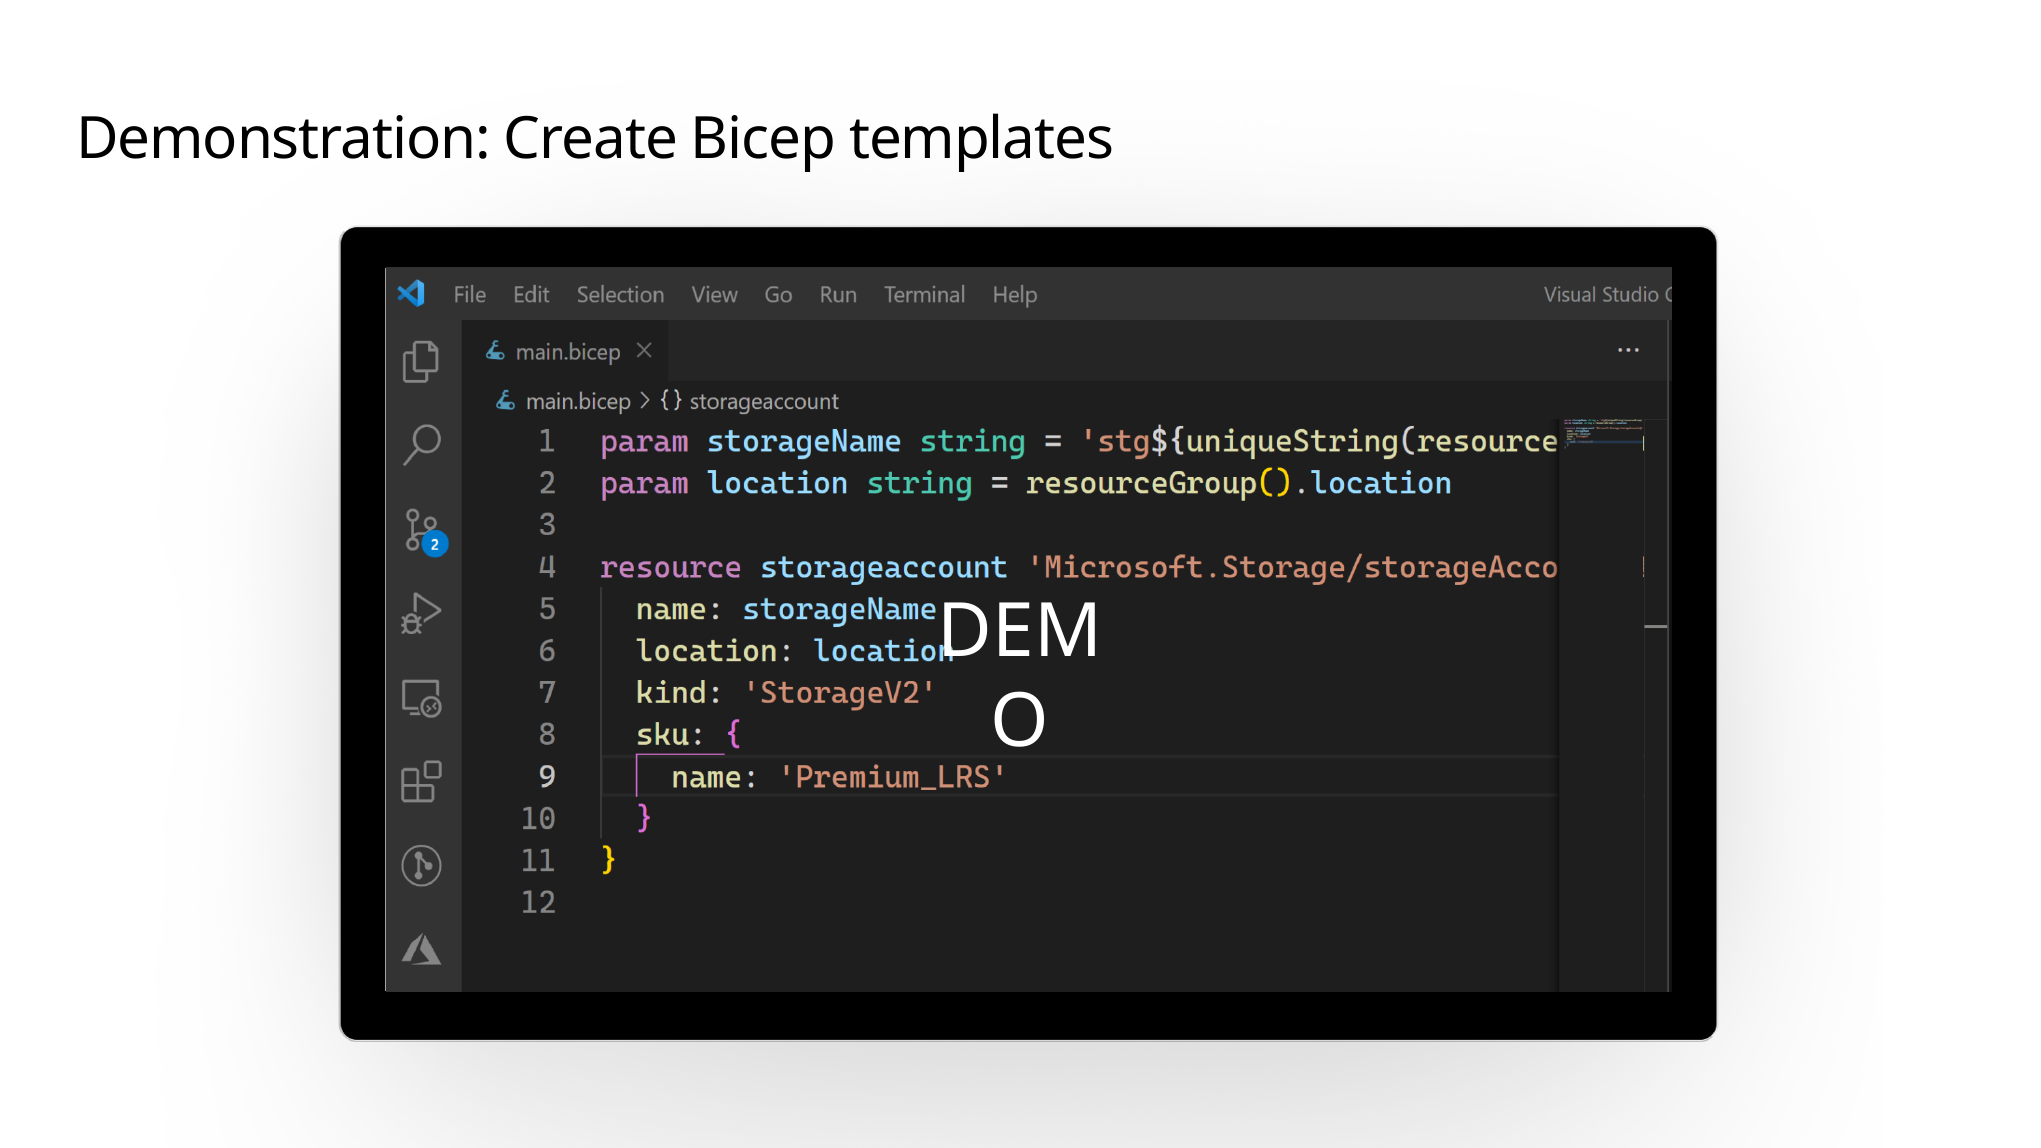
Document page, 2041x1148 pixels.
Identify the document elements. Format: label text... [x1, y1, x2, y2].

title Demonstration: Create Bicep templates [76, 103, 1969, 172]
picture [64, 81, 1884, 1148]
